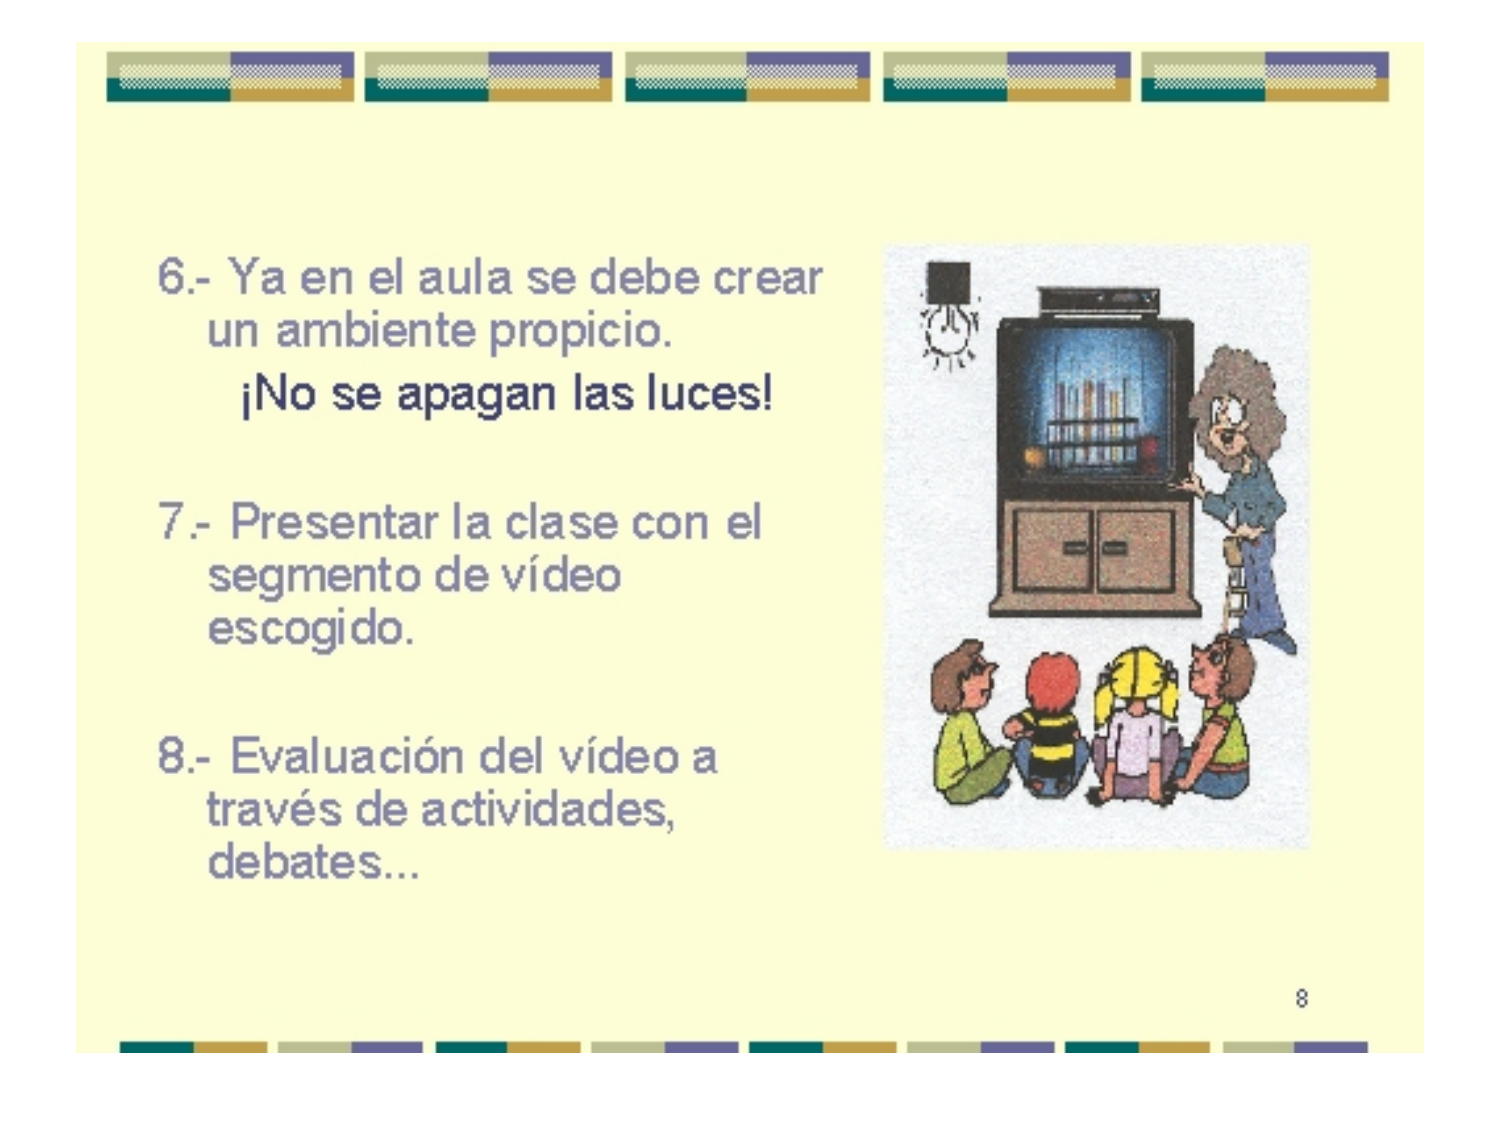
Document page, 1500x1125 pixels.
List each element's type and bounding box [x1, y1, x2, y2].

picture [76, 42, 1424, 1053]
